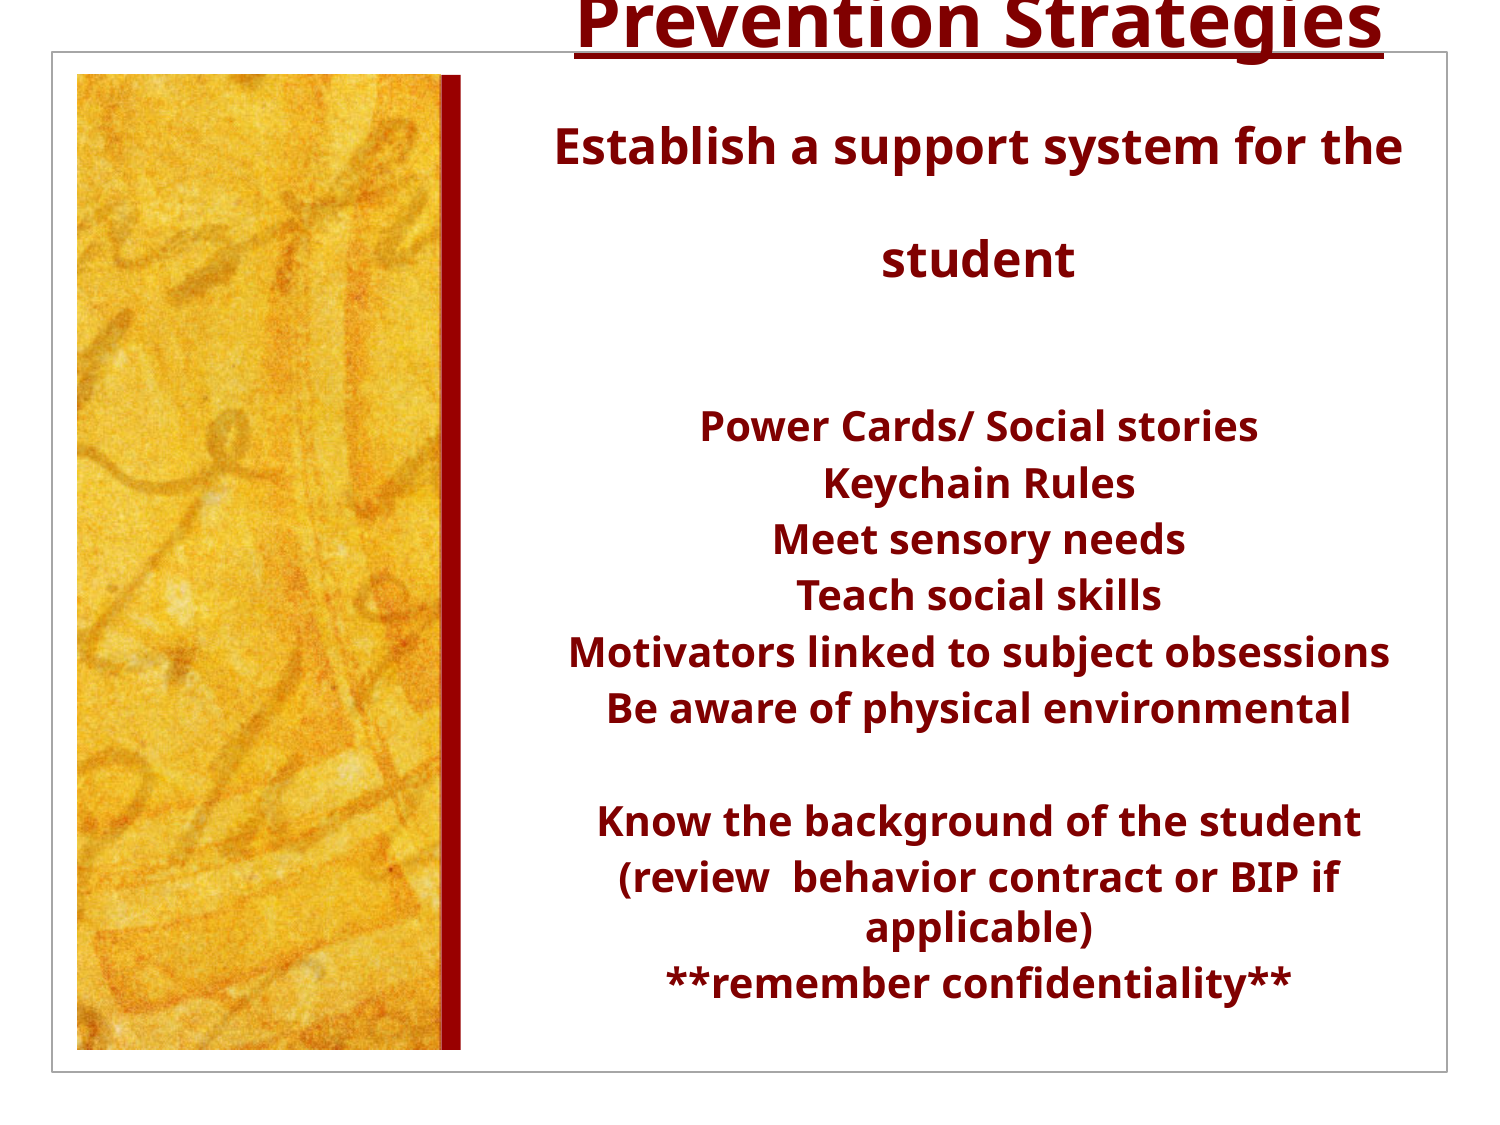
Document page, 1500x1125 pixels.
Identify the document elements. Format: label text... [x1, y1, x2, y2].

list Power Cards/ Social stories Keychain Rules Meet sensory needs Teach social skills Motivators linked to subject obsessions Be aware of physical environmental Know the background of the student (review behavior contract or BIP if applicable) **remember confidentiality** [508, 399, 1450, 1038]
picture [77, 74, 441, 1050]
title Prevention Strategies Establish a support system for the student [508, 149, 1450, 288]
